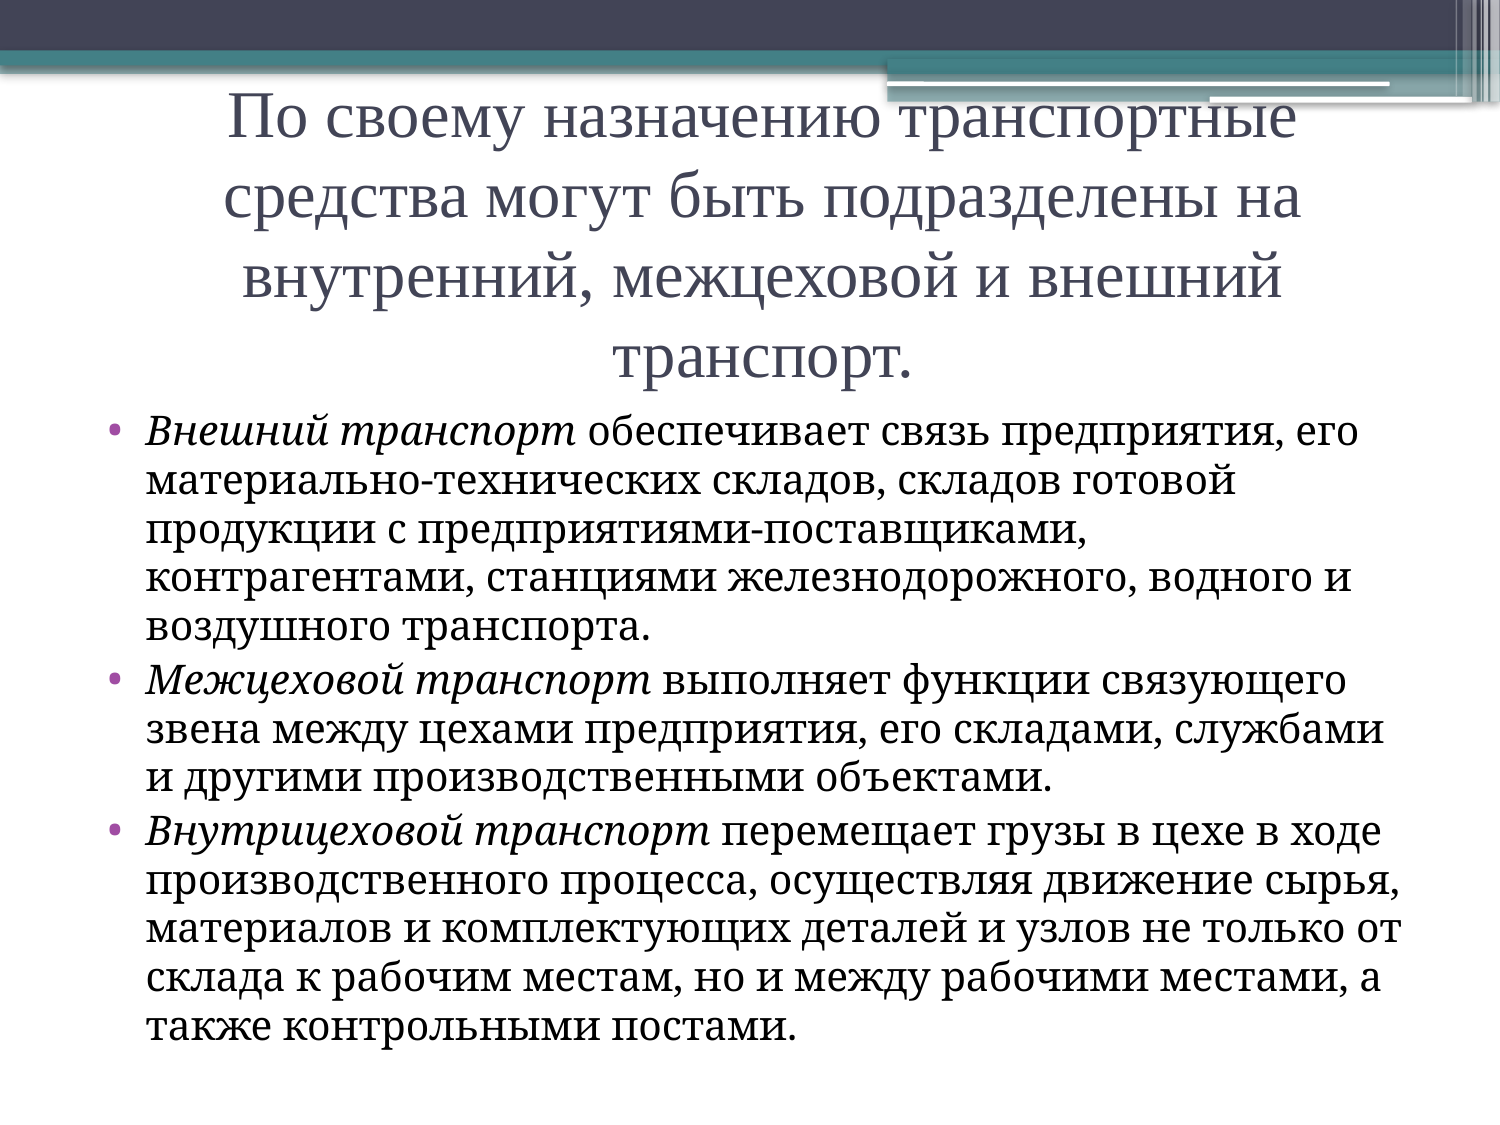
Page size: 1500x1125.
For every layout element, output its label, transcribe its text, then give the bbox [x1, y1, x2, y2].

list Внешний транспорт обеспечивает связь предприятия, его материально-технических складов, складов готовой продукции с предприятиями-поставщиками, контрагентами, станциями железнодорожного, водного и воздушного транспорта. Межцеховой транспорт выполняет функции связующего звена между цехами предприятия, его складами, службами и другими производственными объектами. Внутрицеховой транспорт перемещает грузы в цехе в ходе производственного процесса, осуществляя движение сырья, материалов и комплектующих деталей и узлов не только от склада к рабочим местам, но и между рабочими местами, а также контрольными постами. [76, 397, 1427, 1069]
title По своему назначению транспортные средства могут быть подразделены на внутренний, межцеховой и внешний транспорт. [88, 137, 1439, 325]
